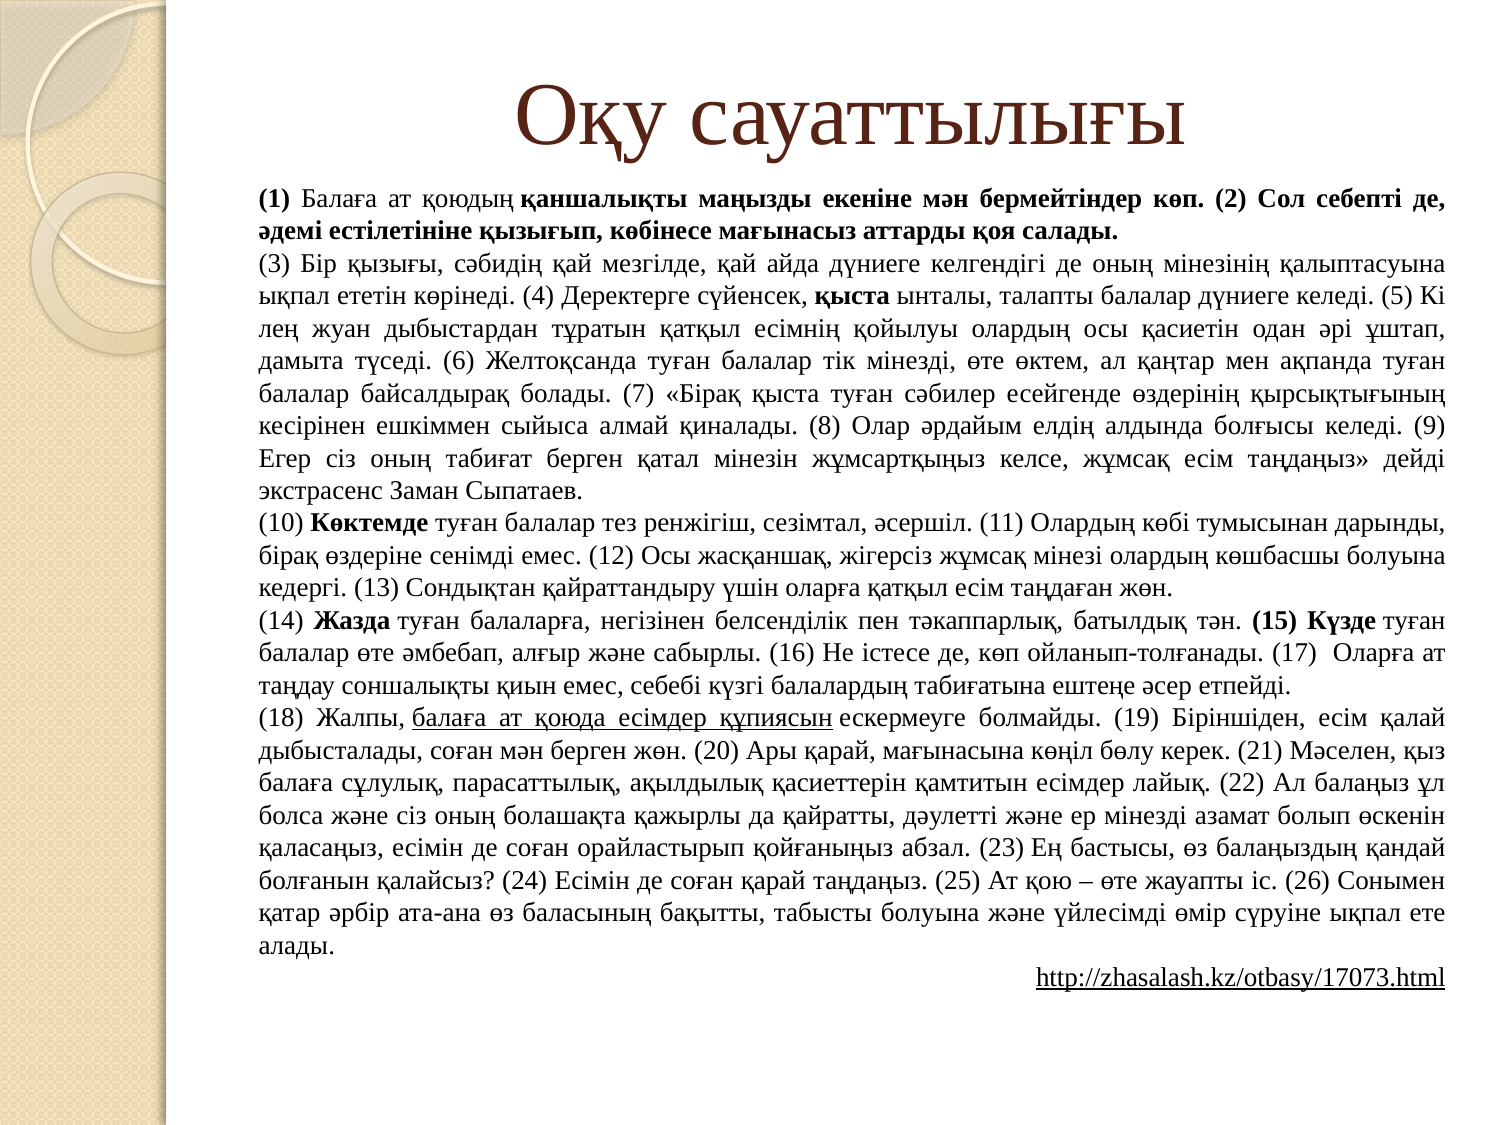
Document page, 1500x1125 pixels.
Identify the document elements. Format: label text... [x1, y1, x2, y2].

list (1) Балаға ат қоюдың қаншалықты маңызды екеніне мән бермейтіндер көп. (2) Сол себепті де, әдемі естілетініне қызығып, көбінесе мағынасыз аттарды қоя салады. (3) Бір қызығы, сәбидің қай мезгілде, қай айда дүниеге келгендігі де оның мінезінің қалыптасуына ықпал ететін көрінеді. (4) Деректерге сүйен­сек, қыста ынталы, талапты балалар дүниеге келеді. (5) Кі­лең жуан дыбыстардан тұра­тын қатқыл есімнің қойылуы олардың осы қасиетін одан әрі ұштап, дамыта түседі. (6) Жел­тоқсанда туған балалар тік мінезді, өте өктем, ал қаң­тар мен ақпанда туған балалар байсалдырақ болады. (7) «Бірақ қыста туған сәбилер есейгенде өздерінің қырсық­ты­ғының кесірінен ешкіммен сыйыса алмай қиналады. (8) Олар әрдайым елдің алдында болғысы келеді. (9) Егер сіз оның табиғат берген қатал мінезін жұмсартқыңыз келсе, жұмсақ есім таңдаңыз» дейді экстрасенс Заман Сыпатаев. (10) Көктемде туған балалар тез ренжігіш, сезімтал, әсер­шіл. (11) Олардың көбі тумысынан дарынды, бірақ өздеріне сенімді емес. (12) Осы жасқаншақ, жігерсіз жұмсақ мінезі олардың көш­бас­шы болуына кедергі. (13) Сон­дықтан қайраттандыру үшін оларға қатқыл есім таңдаған жөн. (14) Жазда туған балаларға, негізінен белсенділік пен тә­каппарлық, батылдық тән. (15) Күзде туған балалар өте әм­бебап, алғыр және сабырлы. (16) Не істесе де, көп ойла­нып-толғанады. (17) Оларға ат таңдау соншалықты қиын емес, себебі күзгі балалардың таби­ға­тына ештеңе әсер етпейді. (18) Жалпы, балаға ат қоюда есімдер құпиясын ескермеуге болмайды. (19) Біріншіден, есім қалай дыбысталады, соған мән берген жөн. (20) Ары қарай, мағынасына көңіл бөлу керек. (21) Мәселен, қыз балаға сұлулық, парасаттылық, ақылдылық қасиеттерін қамтитын есімдер лайық. (22) Ал балаңыз ұл болса және сіз оның болашақта қа­жырлы да қайратты, дәулетті және ер мінезді азамат болып өскенін қаласаңыз, есімін де соған орайластырып қойғаны­ңыз абзал. (23) Ең бастысы, өз балаңыз­дың қандай болғанын қалай­сыз? (24) Есімін де соған қарай таңдаңыз. (25) Ат қою – өте жауапты іс. (26) Сонымен қатар әрбір ата-ана өз баласының бақытты, табысты болуына және үйле­сімді өмір сүруіне ықпал ете алады. http://zhasalash.kz/otbasy/17073.html [230, 172, 1461, 961]
title Оқу сауаттылығы [235, 45, 1466, 173]
